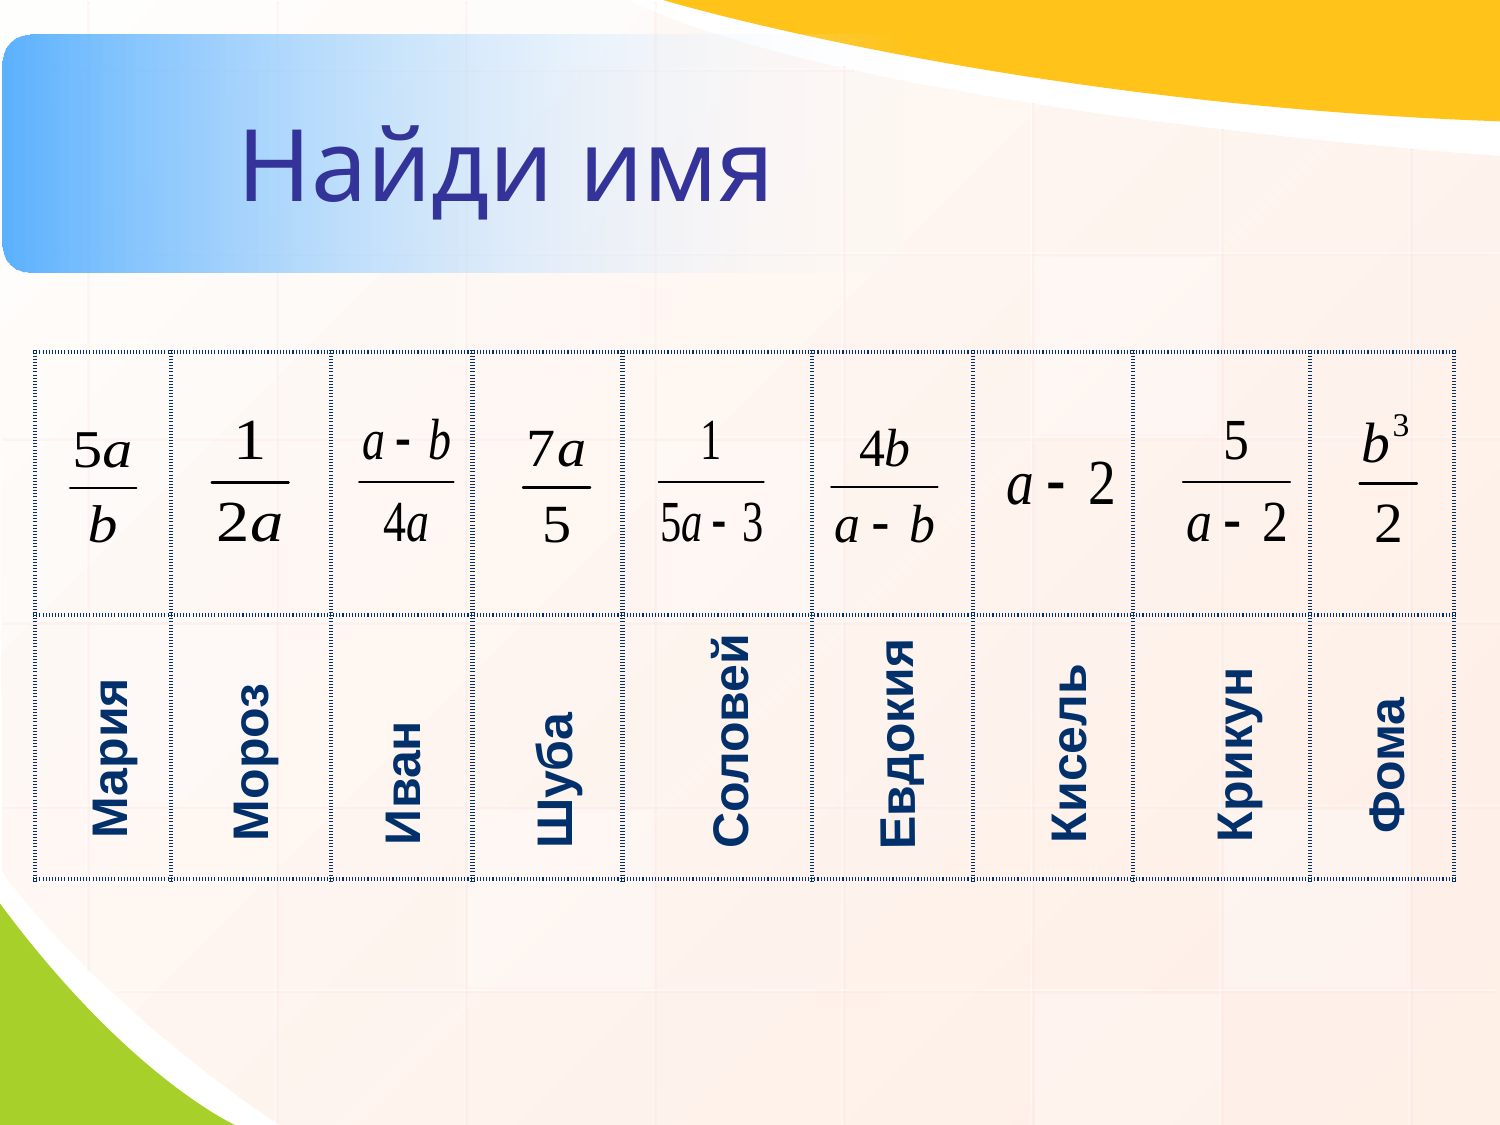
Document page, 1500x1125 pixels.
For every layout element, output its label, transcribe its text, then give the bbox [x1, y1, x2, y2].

table_header [473, 352, 623, 615]
text_box Иван [363, 609, 438, 860]
table_cell [171, 615, 331, 879]
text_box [822, 415, 948, 555]
table_cell [1310, 615, 1454, 879]
table_header [1133, 352, 1310, 615]
table_cell [35, 615, 171, 879]
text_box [200, 404, 301, 555]
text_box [351, 404, 463, 555]
table_header [1310, 352, 1454, 615]
text_box Мороз [210, 574, 286, 856]
table_header [171, 352, 331, 615]
text_box Фома [1347, 574, 1423, 849]
text_box Найди имя [222, 58, 1125, 230]
table_header [973, 352, 1133, 615]
table_header [331, 352, 473, 615]
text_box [998, 445, 1124, 521]
table_cell [623, 615, 812, 879]
table_cell [812, 615, 973, 879]
text_box Соловей [691, 597, 767, 864]
text_box Кисель [1029, 618, 1105, 858]
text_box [59, 416, 151, 555]
text_box [2, 35, 914, 273]
table_cell [331, 615, 473, 879]
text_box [512, 415, 601, 555]
table_header [812, 352, 973, 615]
text_box Евдокия [855, 597, 933, 865]
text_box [651, 404, 773, 555]
text_box Мария [70, 586, 145, 854]
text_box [1173, 404, 1300, 555]
table_header [623, 352, 812, 615]
table_cell [473, 615, 623, 879]
table_cell [973, 615, 1133, 879]
text_box Крикун [1195, 574, 1270, 858]
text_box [1349, 398, 1428, 555]
table_cell [1133, 615, 1310, 879]
table_header [35, 352, 171, 615]
text_box Шуба [515, 597, 591, 864]
